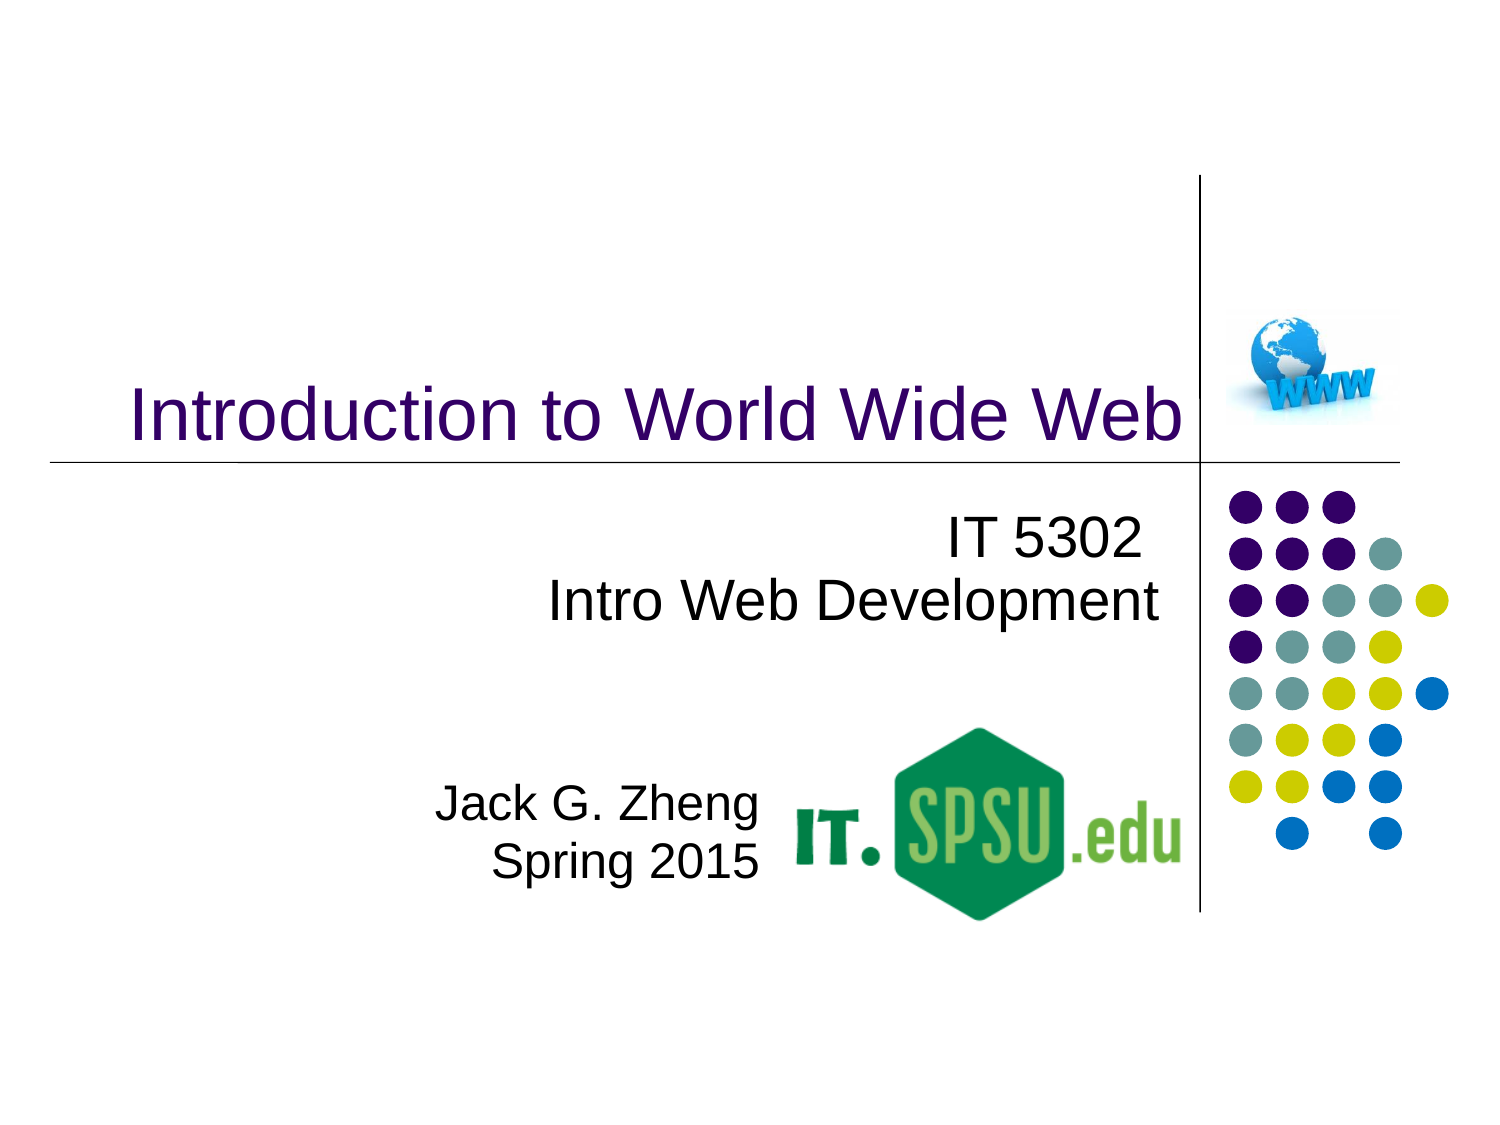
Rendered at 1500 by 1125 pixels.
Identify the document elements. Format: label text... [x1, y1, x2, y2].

picture [787, 724, 1188, 926]
picture [1225, 309, 1401, 426]
subtitle IT 5302 Intro Web Development [374, 499, 1176, 663]
title Introduction to World Wide Web [49, 149, 1201, 463]
text_box Jack G. Zheng Spring 2015 [412, 774, 775, 900]
